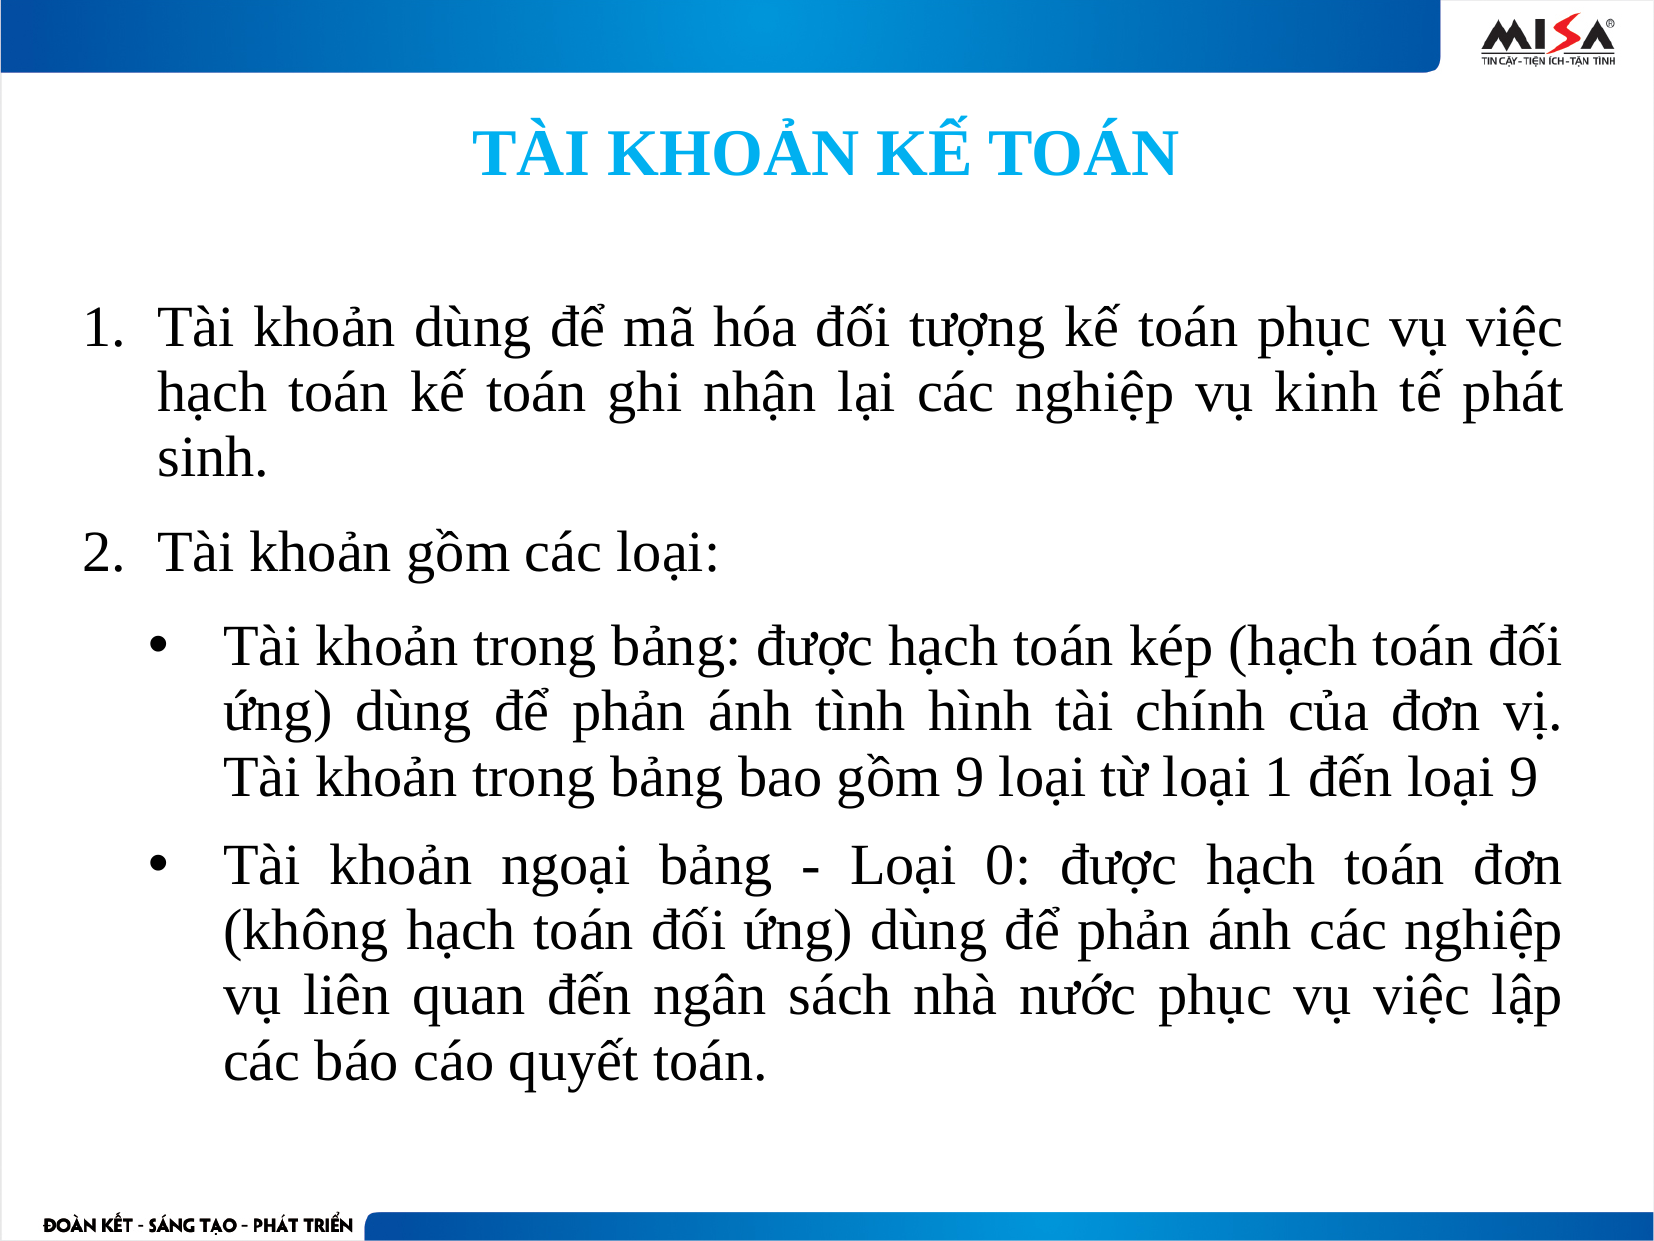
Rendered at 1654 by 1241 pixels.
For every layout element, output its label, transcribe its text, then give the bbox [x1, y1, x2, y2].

list Tài khoản dùng để mã hóa đối tượng kế toán phục vụ việc hạch toán kế toán ghi nhận lại các nghiệp vụ kinh tế phát sinh. Tài khoản gồm các loại: Tài khoản trong bảng: được hạch toán kép (hạch toán đối ứng) dùng để phản ánh tình hình tài chính của đơn vị. Tài khoản trong bảng bao gồm 9 loại từ loại 1 đến loại 9 Tài khoản ngoại bảng - Loại 0: được hạch toán đơn (không hạch toán đối ứng) dùng để phản ánh các nghiệp vụ liên quan đến ngân sách nhà nước phục vụ việc lập các báo cáo quyết toán. [82, 289, 1565, 1146]
picture [0, 0, 1654, 1241]
title TÀI KHOẢN KẾ TOÁN [82, 49, 1571, 257]
